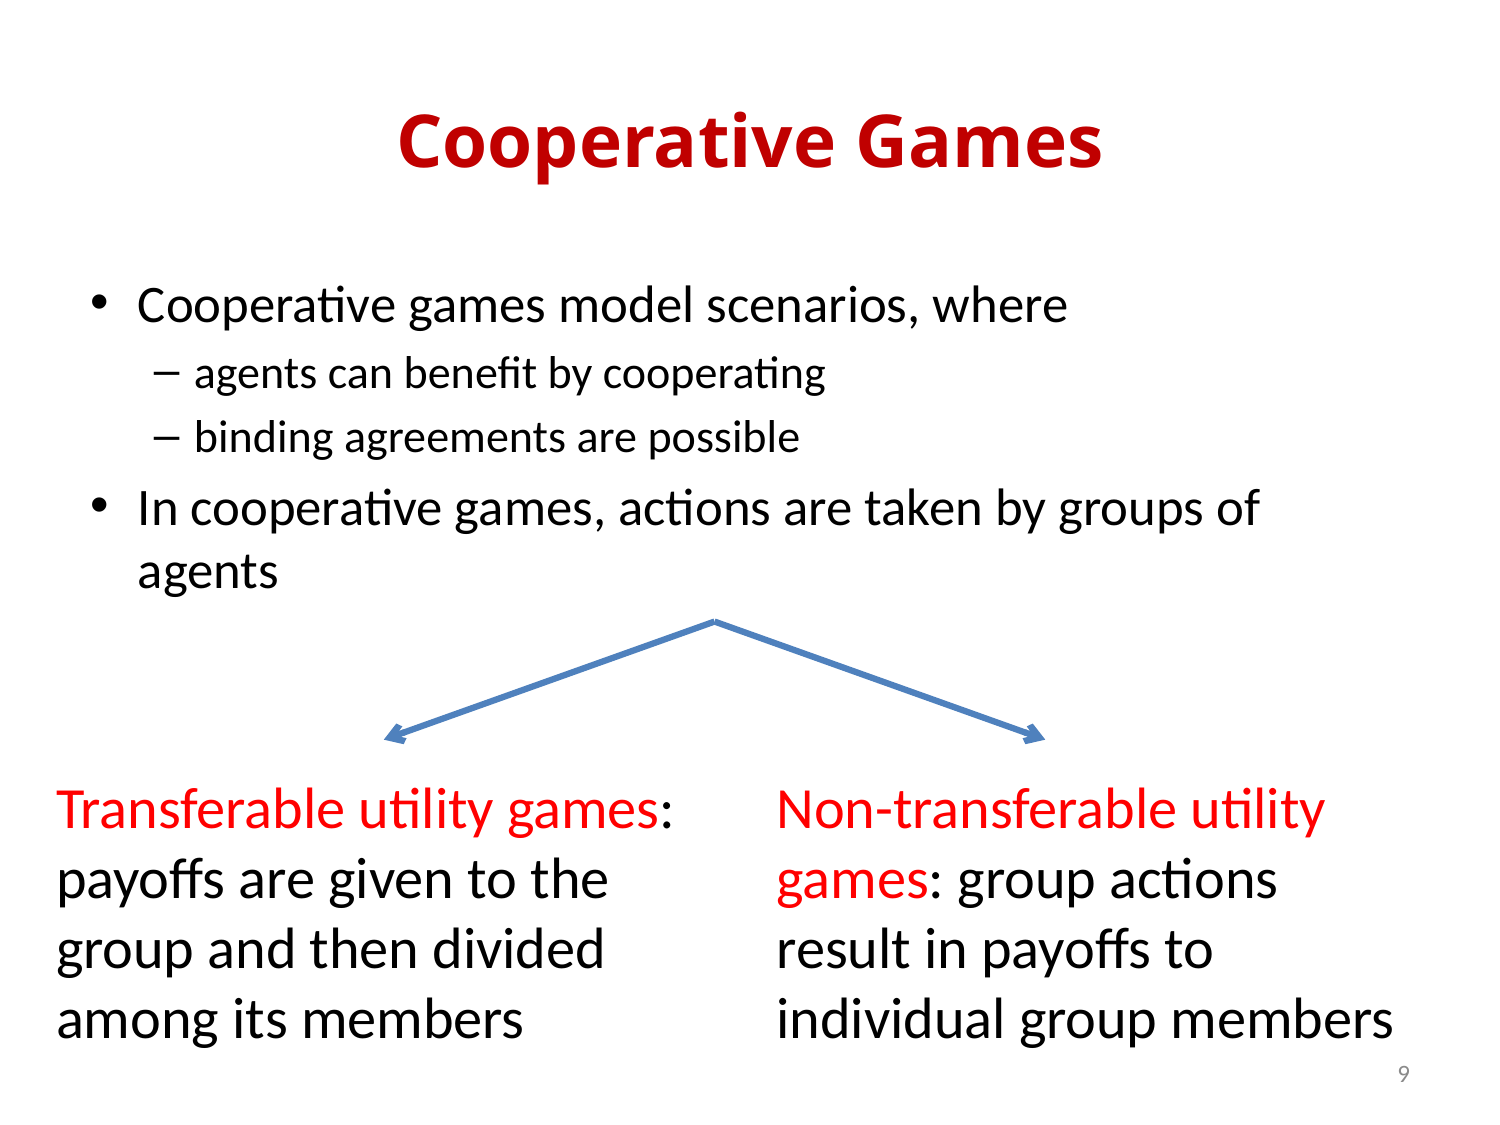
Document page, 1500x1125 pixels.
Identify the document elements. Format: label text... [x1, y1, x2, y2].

title Cooperative Games [75, 45, 1425, 233]
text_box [714, 621, 1046, 740]
slide_number 9 [1074, 1042, 1425, 1103]
text_box Transferable utility games: payoffs are given to the group and then divided among its members [41, 763, 703, 1058]
text_box Non-transferable utility games: group actions result in payoffs to individual group members [761, 763, 1471, 1058]
list Cooperative games model scenarios, where agents can benefit by cooperating binding agreements are possible In cooperative games, actions are taken by groups of agents [75, 262, 1425, 610]
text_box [383, 621, 712, 740]
